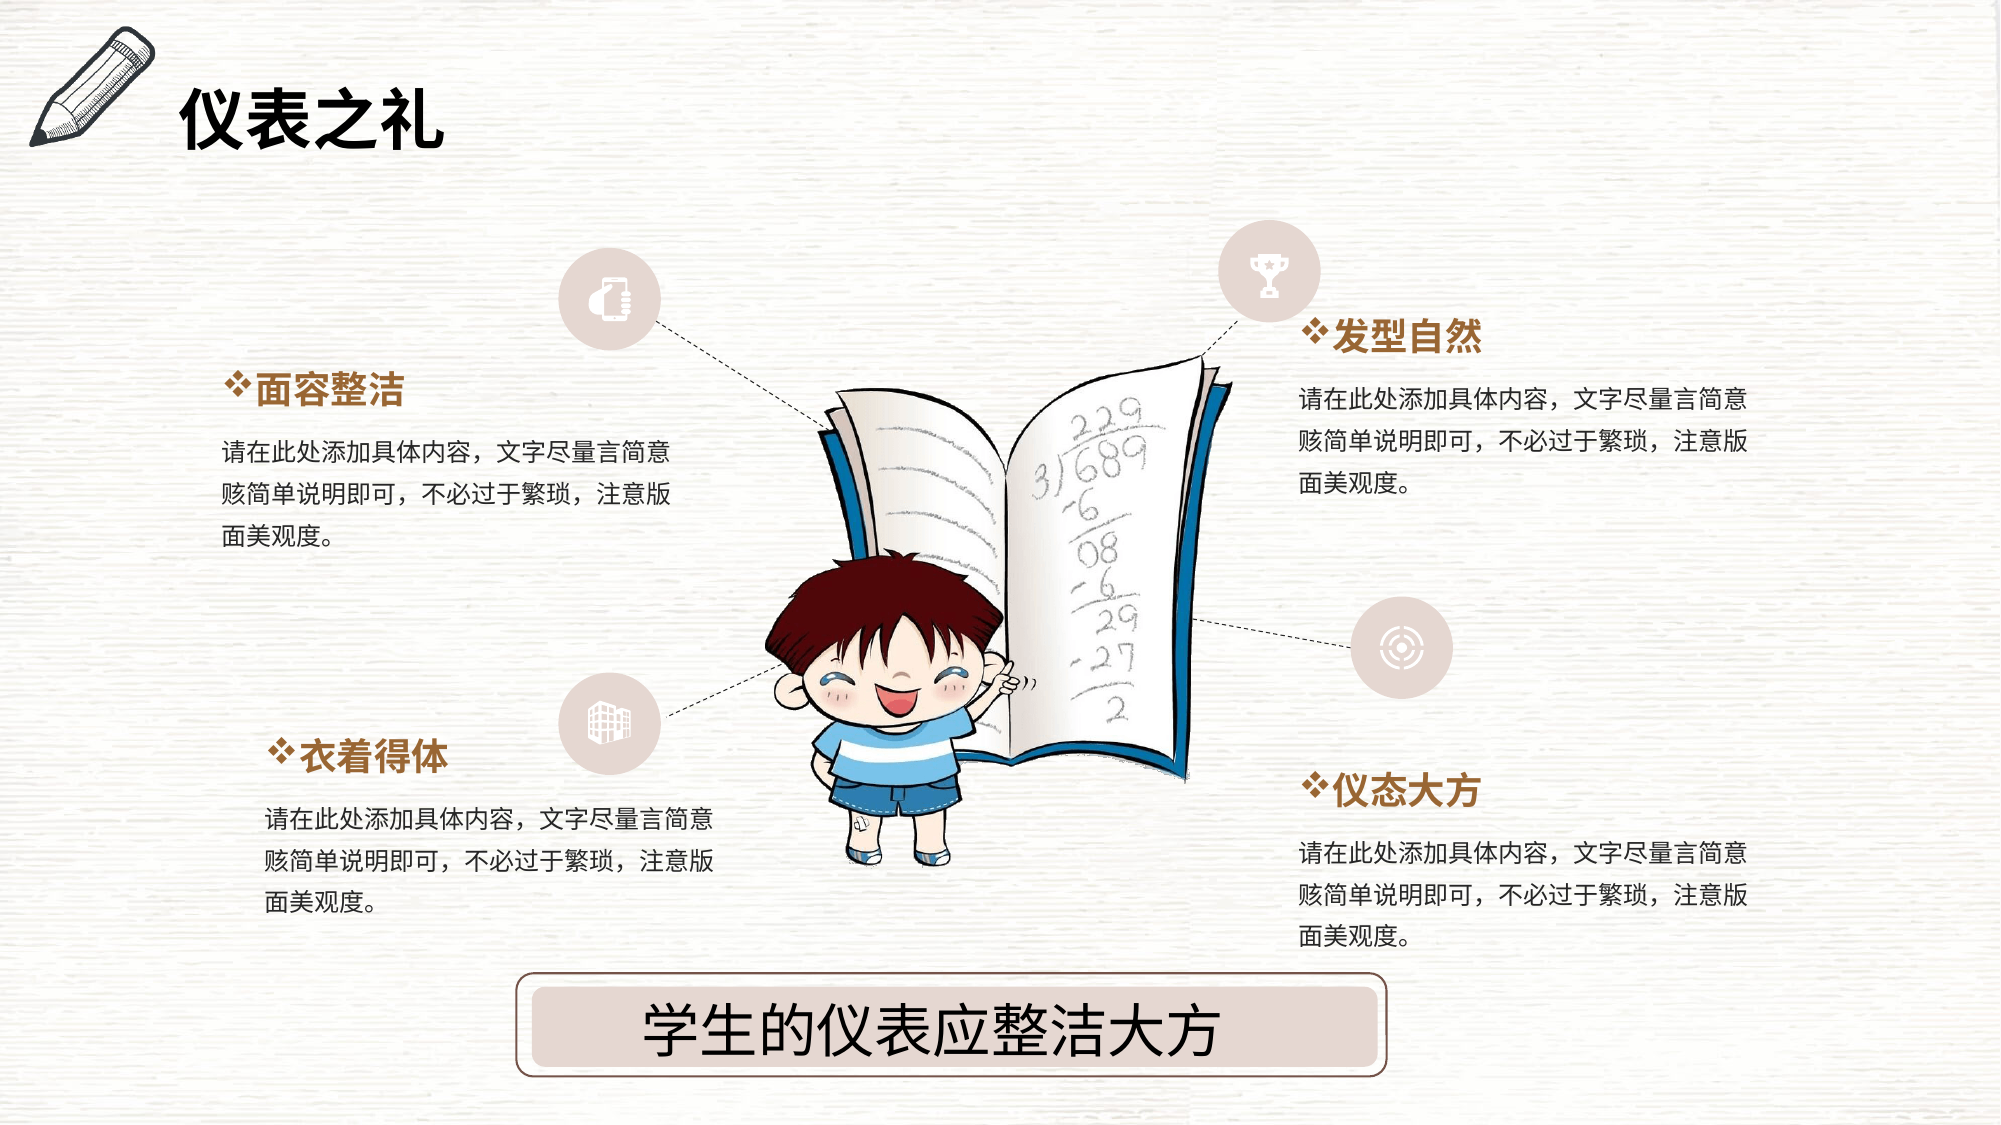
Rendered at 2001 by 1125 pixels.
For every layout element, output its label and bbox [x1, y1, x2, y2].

text_box [250, 725, 615, 926]
text_box [206, 358, 615, 559]
text_box [516, 973, 1387, 1077]
picture [0, 0, 2000, 1125]
text_box [1385, 759, 1783, 960]
text_box [1283, 305, 1783, 506]
